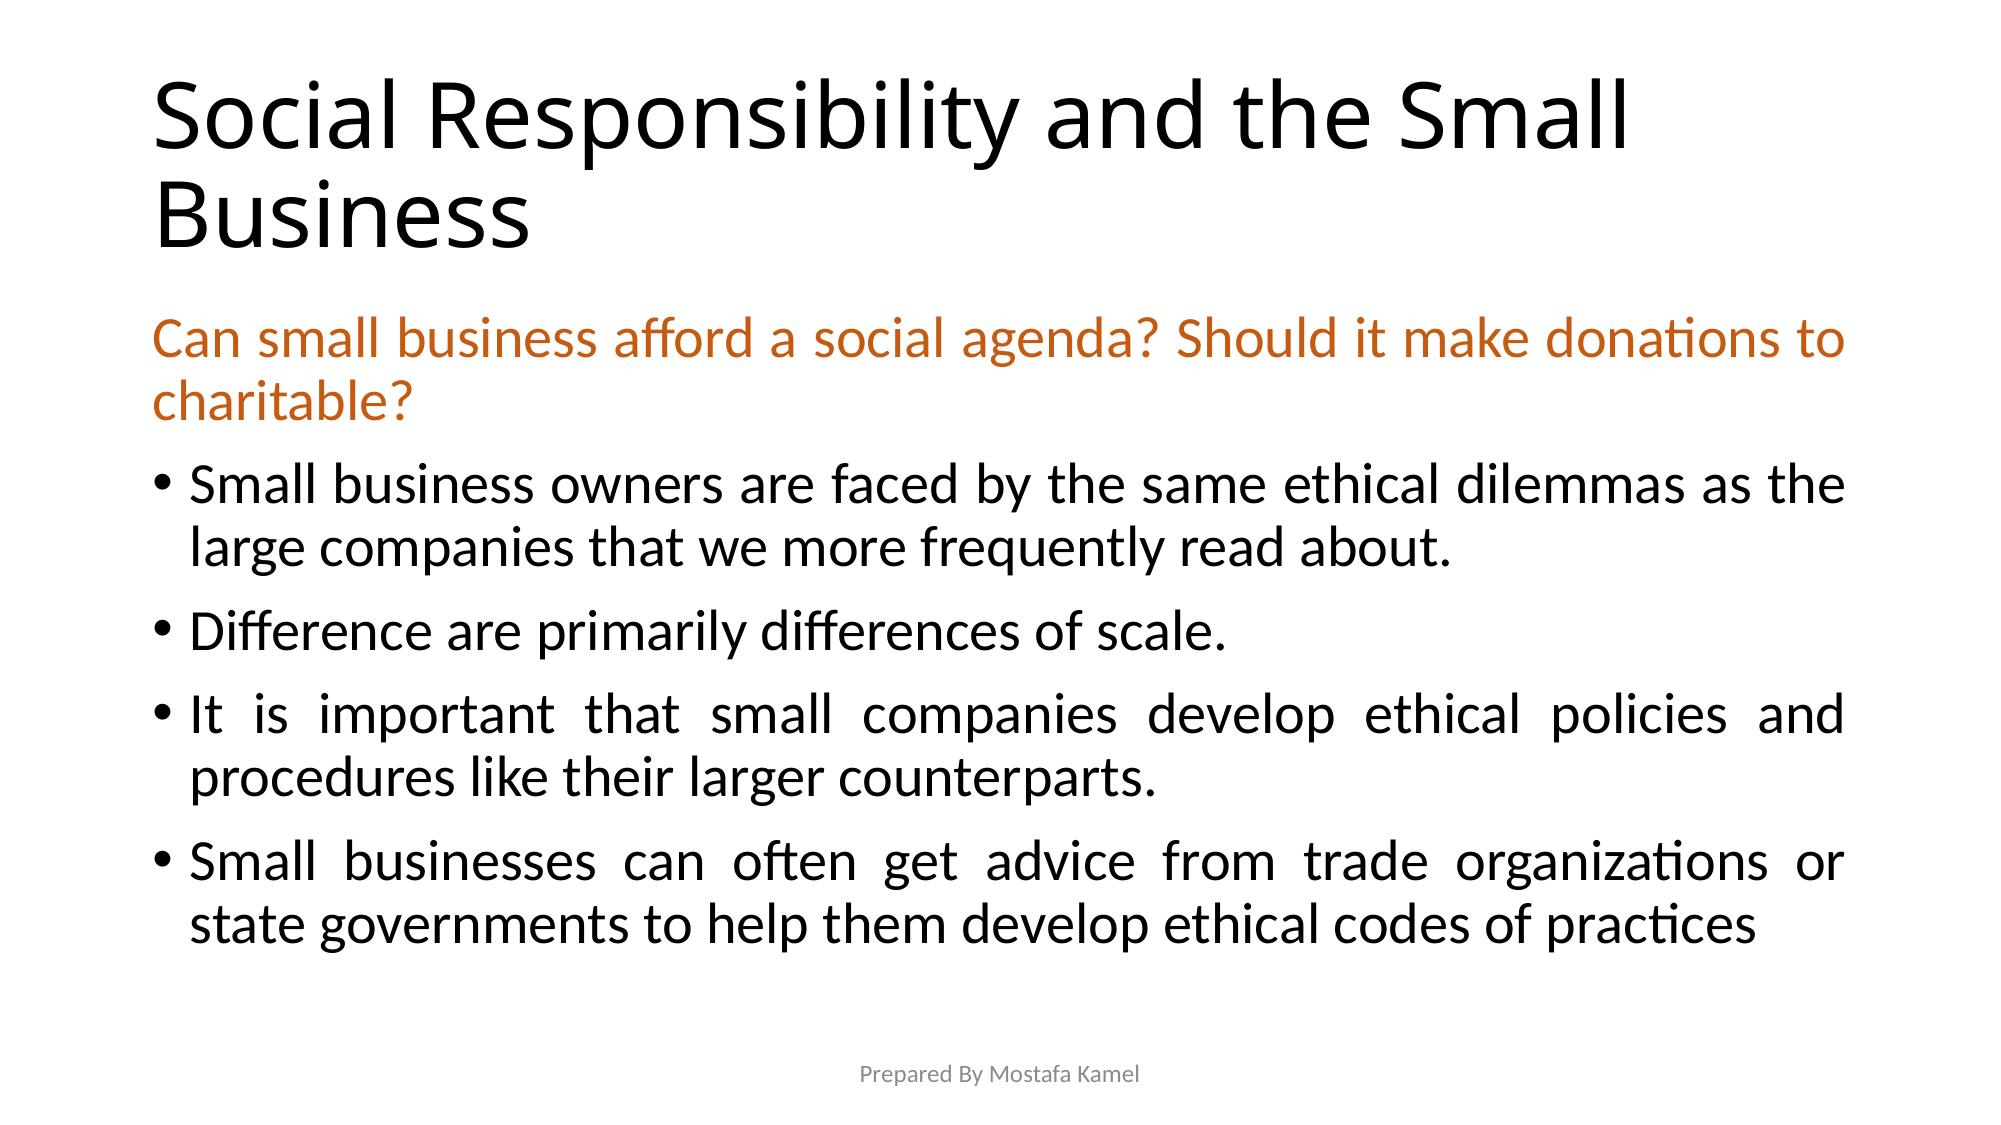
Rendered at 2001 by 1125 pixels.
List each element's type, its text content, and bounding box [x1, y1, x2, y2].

footer Prepared By Mostafa Kamel [662, 1042, 1338, 1103]
list Can small business afford a social agenda? Should it make donations to charitable? Small business owners are faced by the same ethical dilemmas as the large companies that we more frequently read about. Difference are primarily differences of scale. It is important that small companies develop ethical policies and procedures like their larger counterparts. Small businesses can often get advice from trade organizations or state governments to help them develop ethical codes of practices [137, 299, 1863, 1014]
title Social Responsibility and the Small Business [137, 59, 1863, 278]
